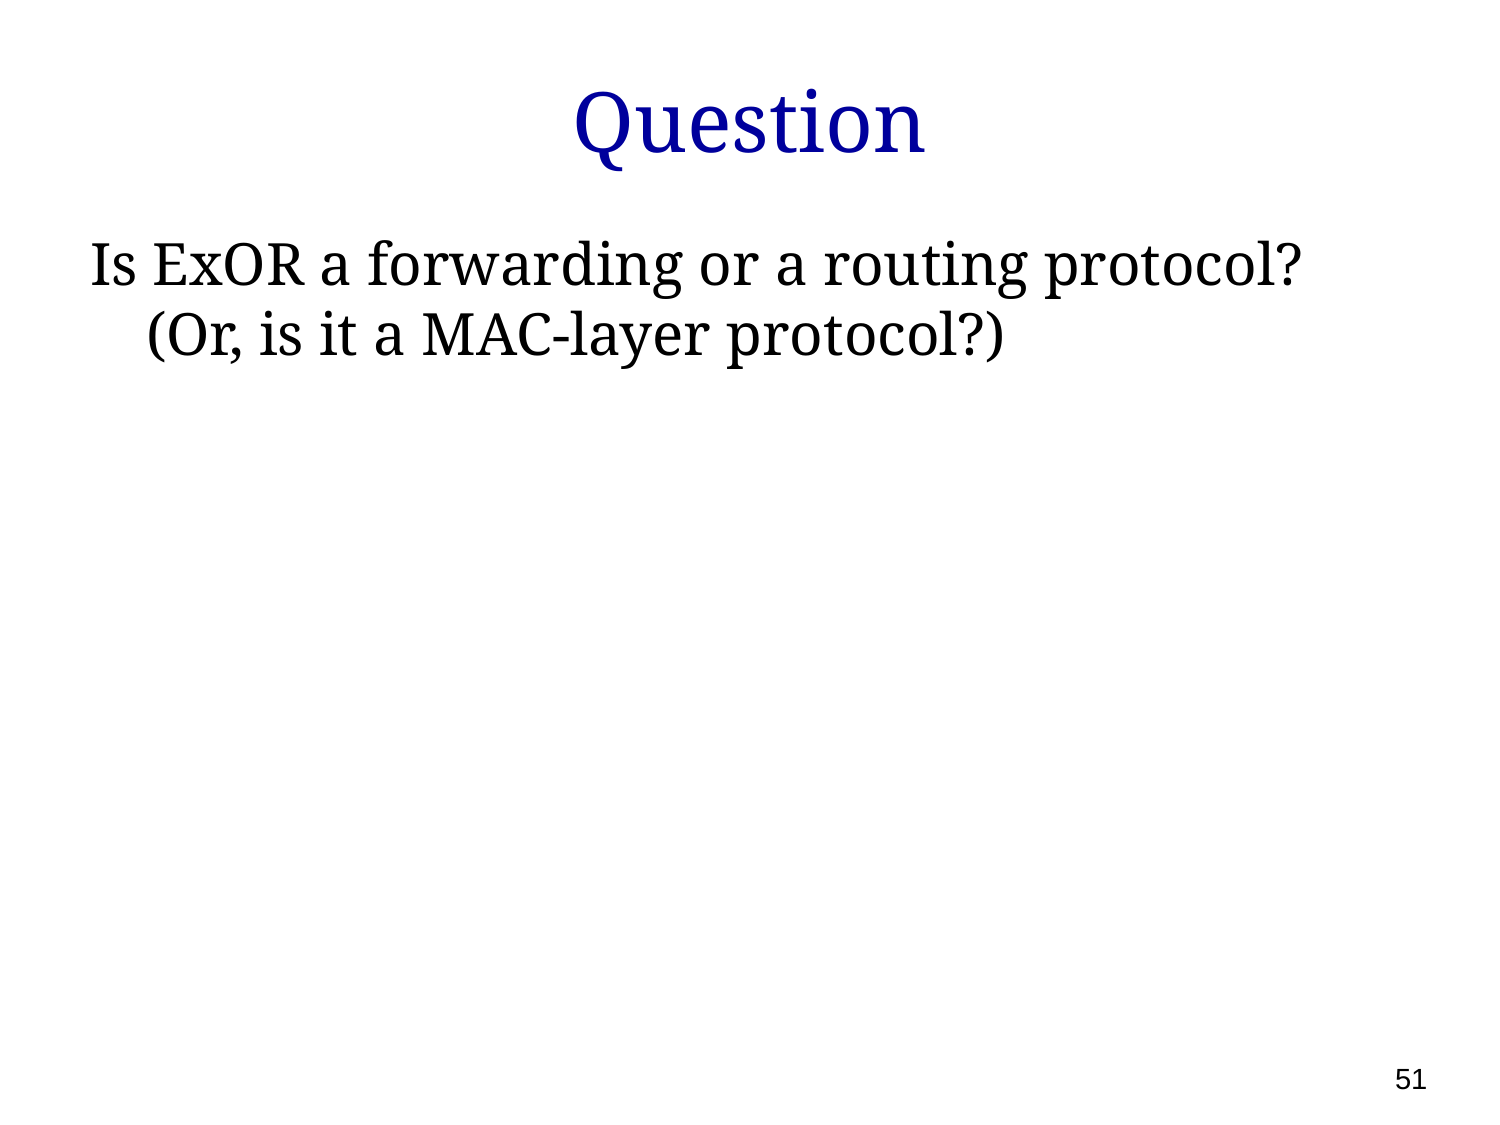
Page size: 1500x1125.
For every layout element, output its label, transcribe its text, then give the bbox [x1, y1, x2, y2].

slide_number 51 [1092, 1024, 1443, 1103]
list Is ExOR a forwarding or a routing protocol? (Or, is it a MAC-layer protocol?) [74, 219, 1426, 963]
title Question [74, 47, 1426, 191]
